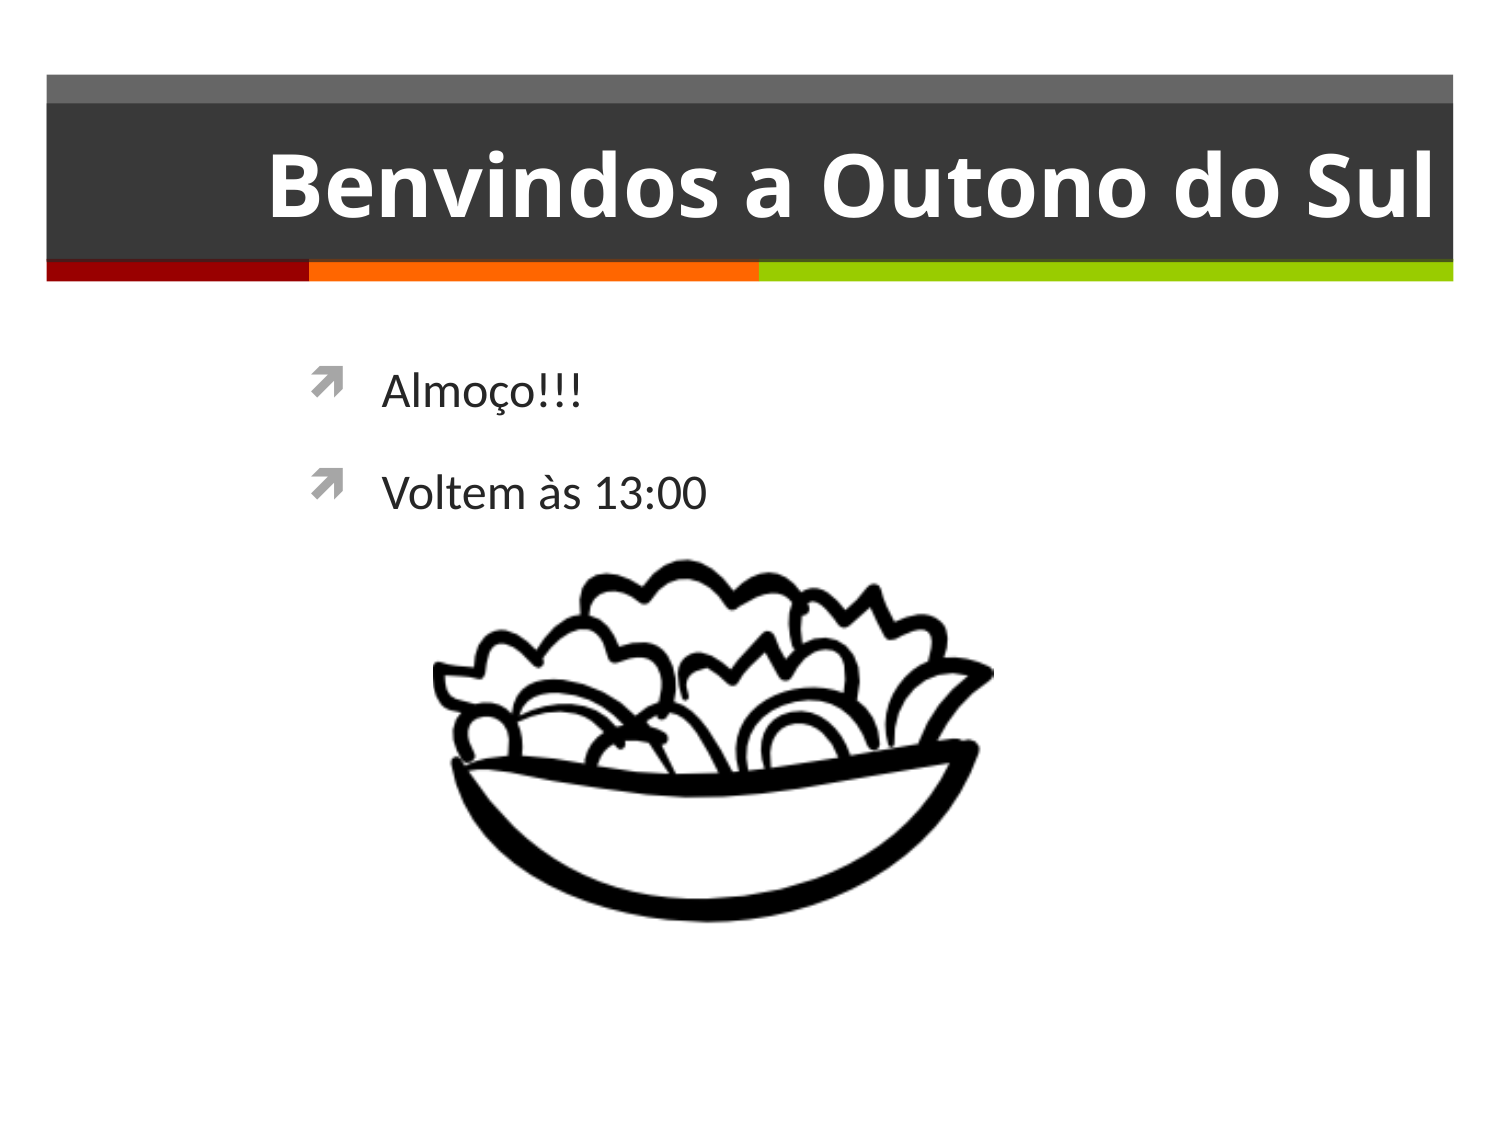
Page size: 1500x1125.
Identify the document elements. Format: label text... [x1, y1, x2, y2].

title Benvindos a Outono do Sul [46, 103, 1454, 263]
picture [432, 460, 994, 1023]
list Almoço!!! Voltem às 13:00 [292, 350, 1454, 1005]
